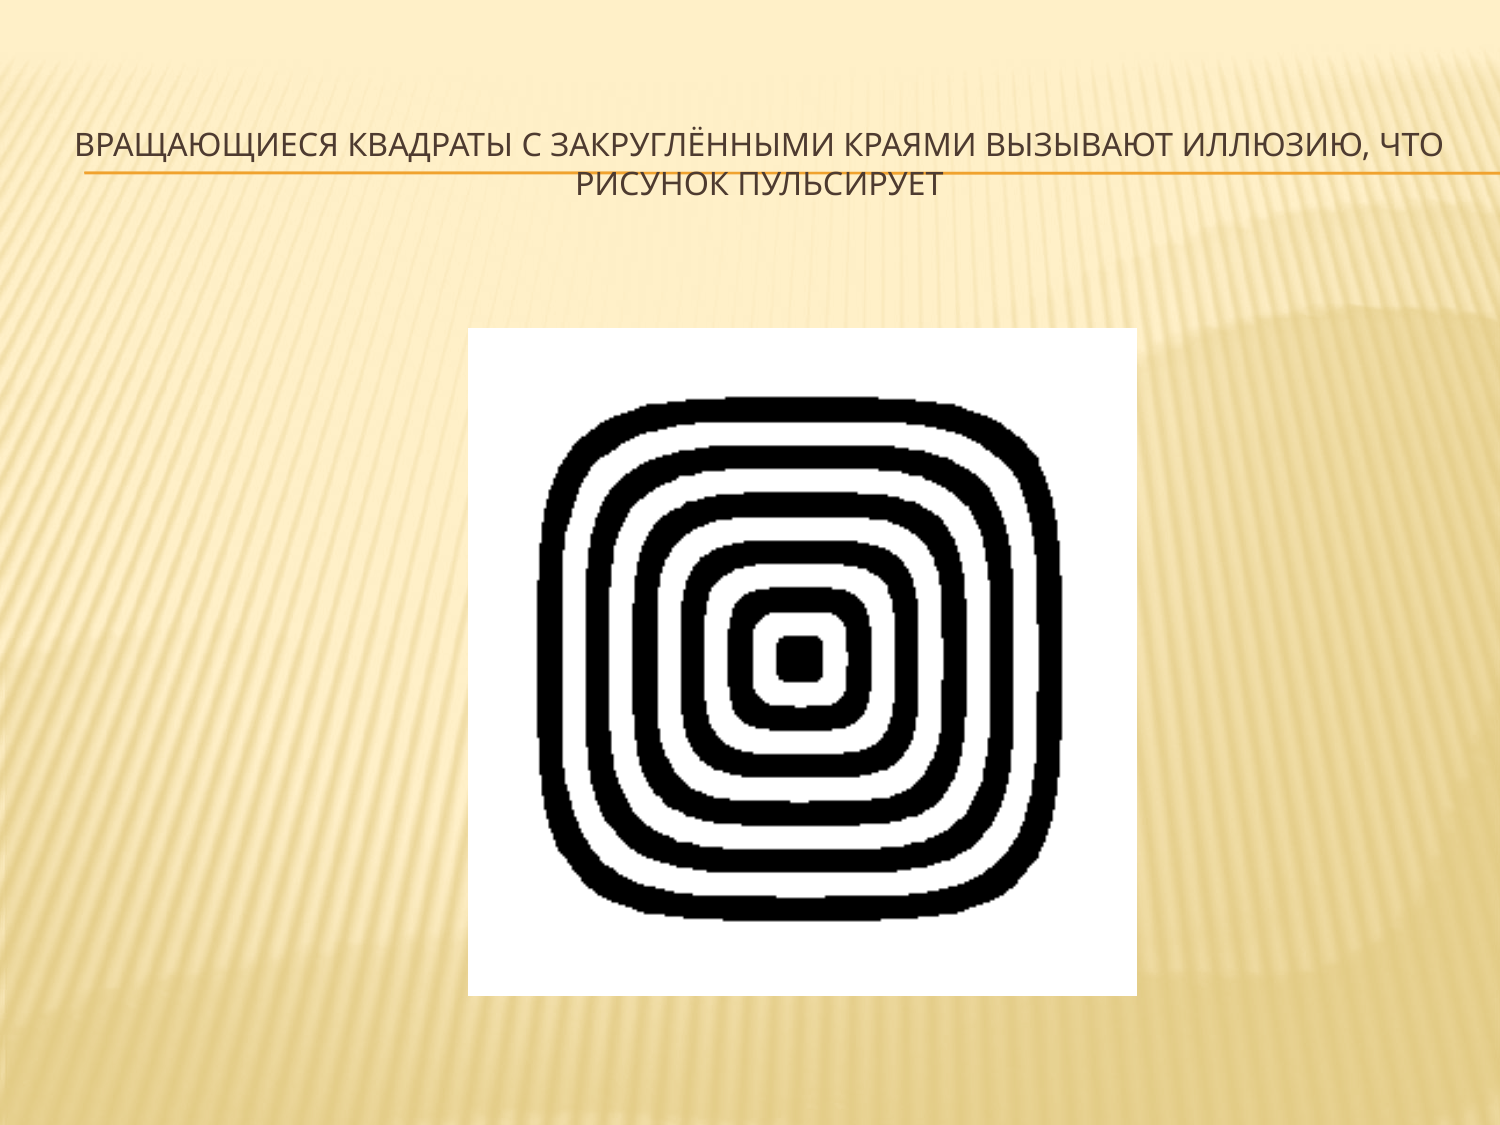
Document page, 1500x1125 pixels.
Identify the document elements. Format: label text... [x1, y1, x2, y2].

title Вращающиеся квадраты с закруглёнными краями вызывают иллюзию, что рисунок пульсирует [46, 117, 1472, 255]
picture [468, 327, 1137, 997]
